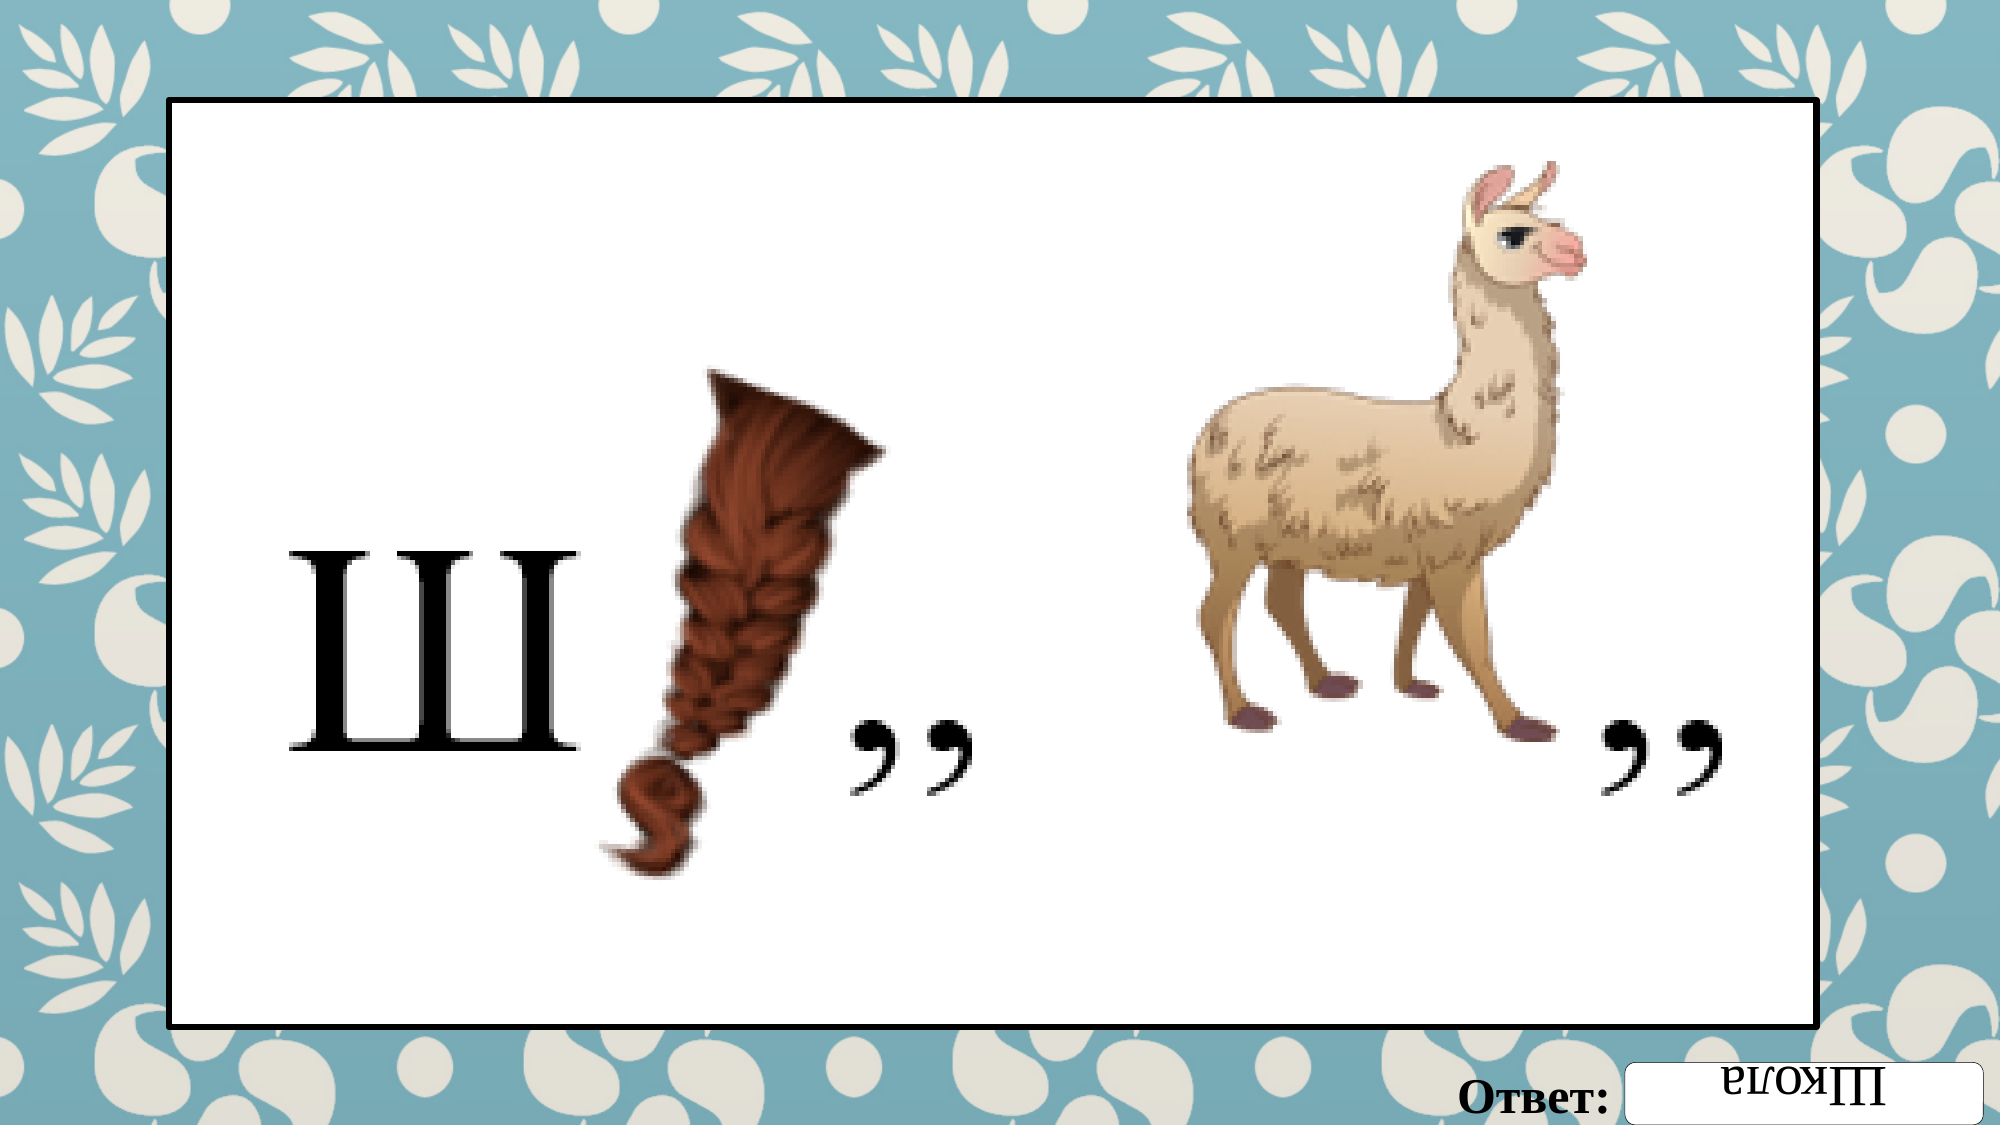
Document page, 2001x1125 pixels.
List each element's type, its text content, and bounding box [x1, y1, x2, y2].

text_box Школа [1627, 1061, 1985, 1125]
picture [168, 99, 1817, 1028]
text_box Ответ: [1442, 1055, 1627, 1125]
